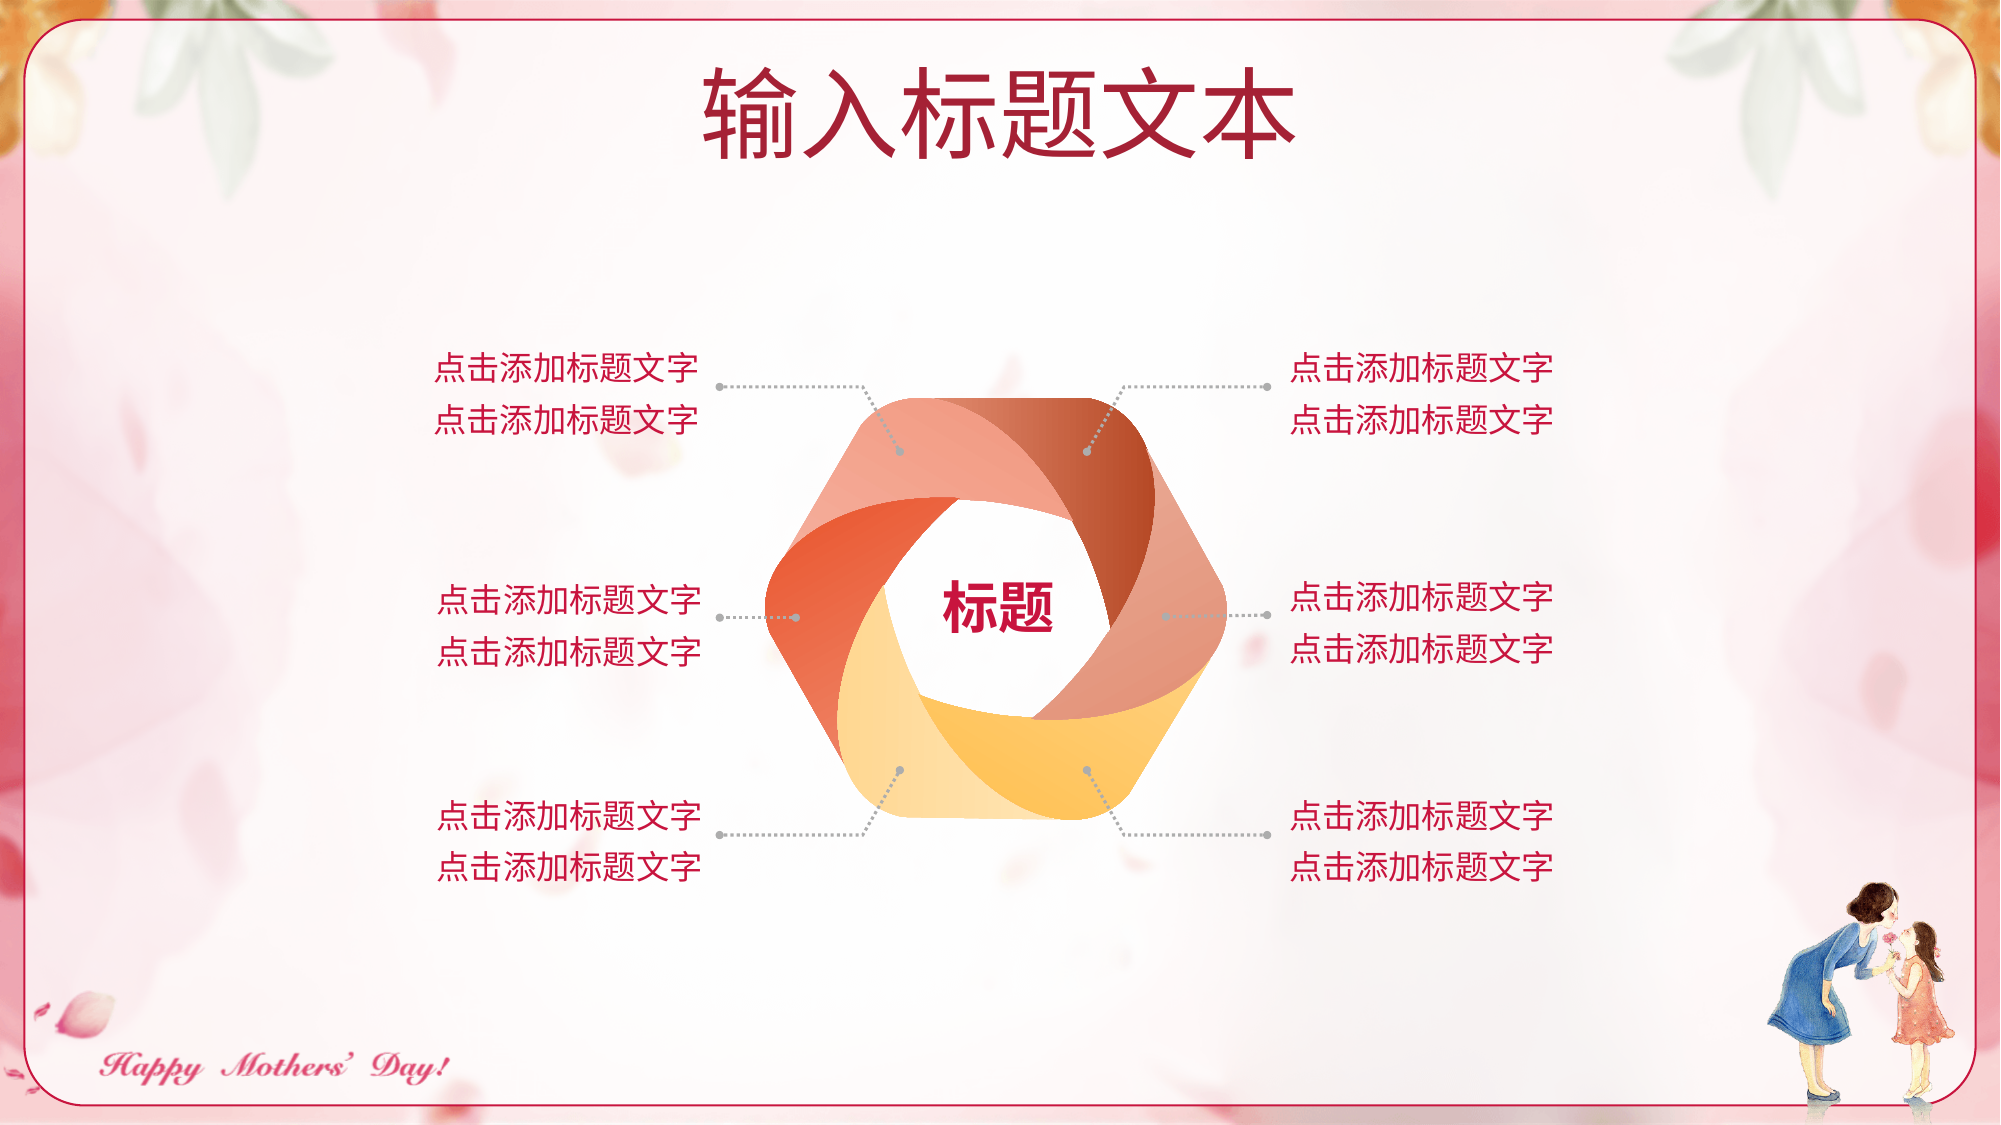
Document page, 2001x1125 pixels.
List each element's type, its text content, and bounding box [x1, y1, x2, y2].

text_box [1082, 382, 1272, 456]
text_box [1031, 448, 1227, 720]
text_box [718, 766, 905, 840]
picture [0, 0, 2000, 1125]
text_box 点击添加标题文字 点击添加标题文字 [352, 314, 715, 459]
text_box 点击添加标题文字 点击添加标题文字 [1274, 762, 1697, 907]
text_box [715, 382, 905, 456]
text_box 点击添加标题文字 点击添加标题文字 [1274, 314, 1697, 459]
text_box [837, 585, 1060, 820]
text_box [765, 497, 960, 762]
text_box 点击添加标题文字 点击添加标题文字 [353, 762, 718, 907]
text_box [1082, 766, 1272, 840]
text_box 输入标题文本 [685, 44, 1315, 180]
text_box [933, 398, 1155, 628]
text_box 点击添加标题文字 点击添加标题文字 [353, 546, 718, 692]
text_box [785, 398, 1073, 554]
text_box [918, 659, 1211, 820]
text_box 点击添加标题文字 点击添加标题文字 [1274, 544, 1697, 689]
text_box 标题 [927, 564, 1072, 648]
